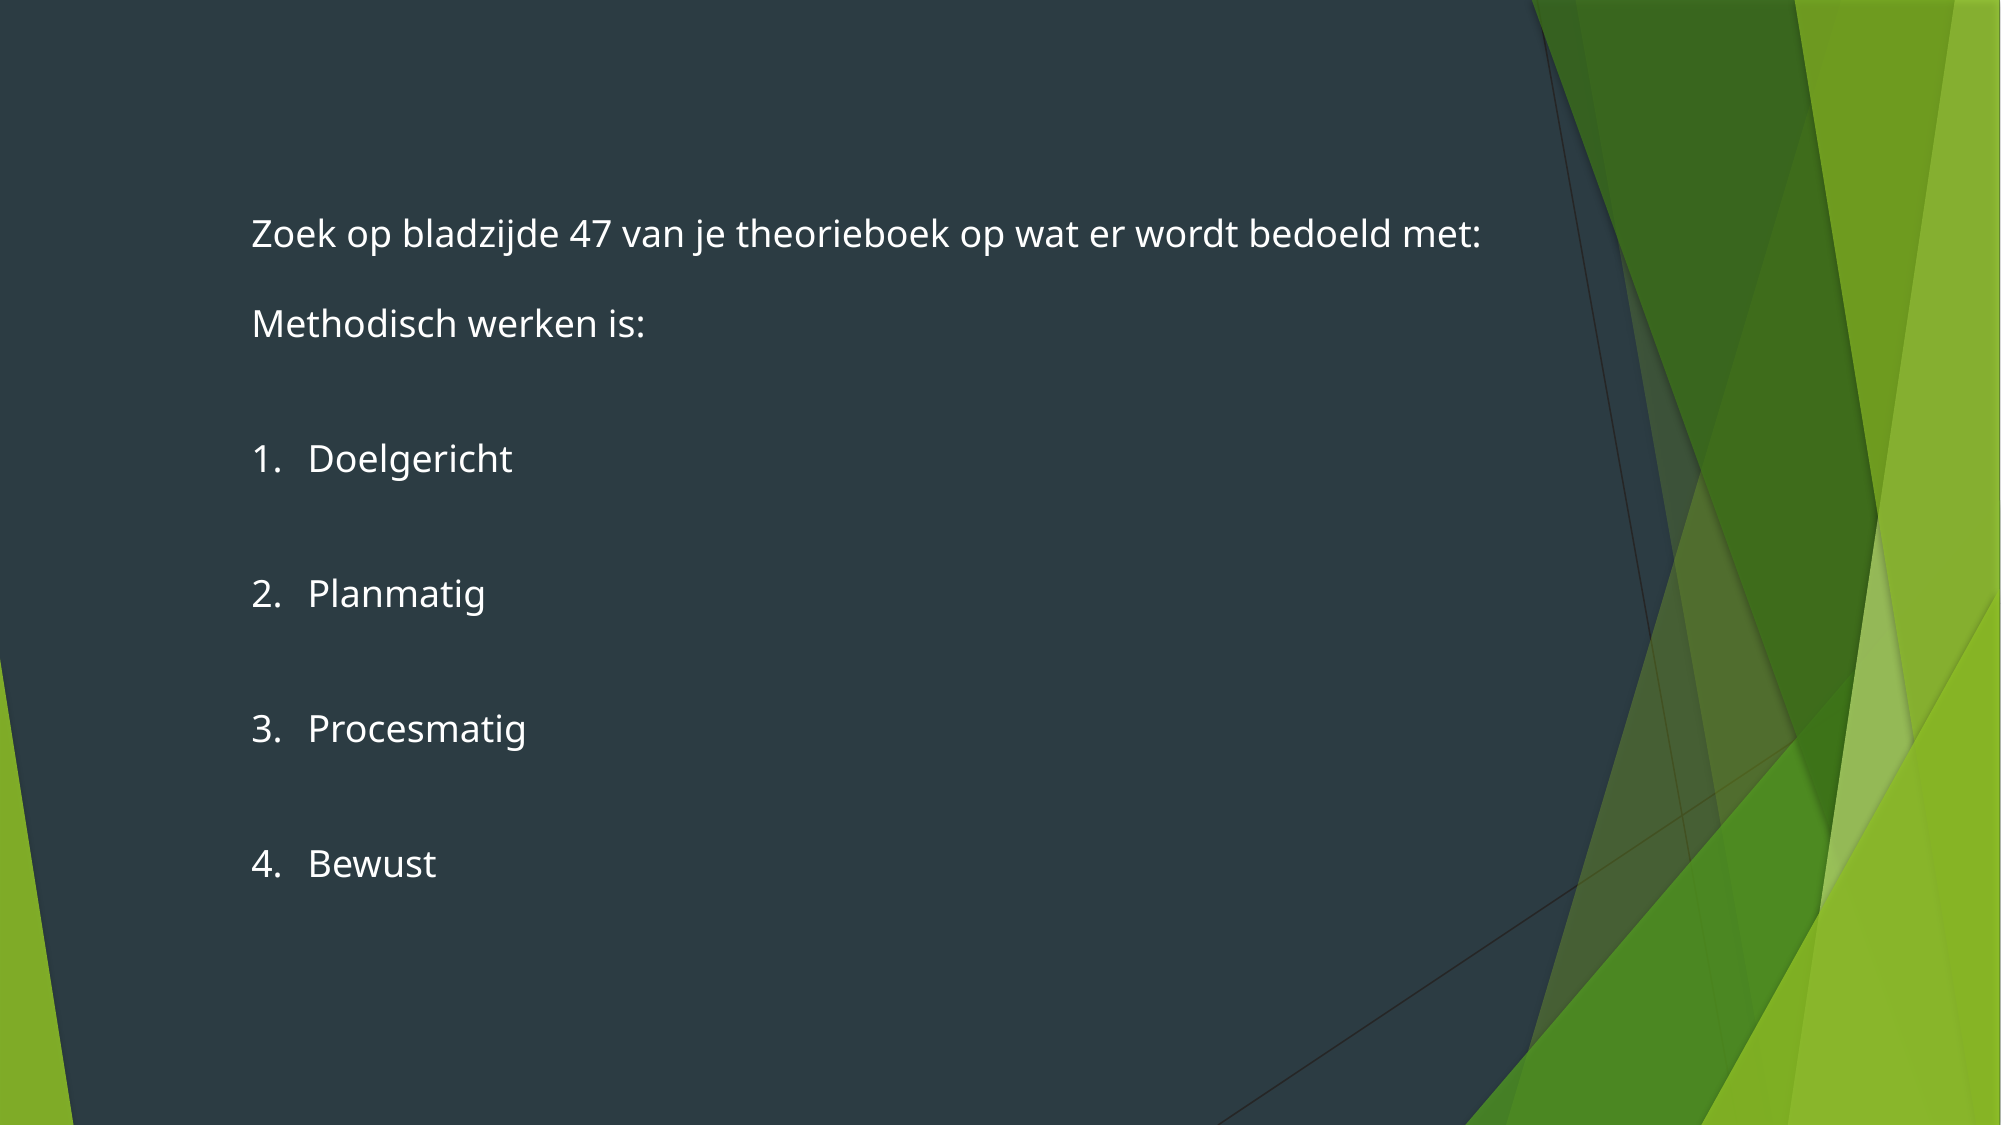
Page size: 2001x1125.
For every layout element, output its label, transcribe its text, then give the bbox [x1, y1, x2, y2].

text_box Zoek op bladzijde 47 van je theorieboek op wat er wordt bedoeld met: Methodisch werken is: Doelgericht Planmatig Procesmatig Bewust [236, 203, 1498, 893]
